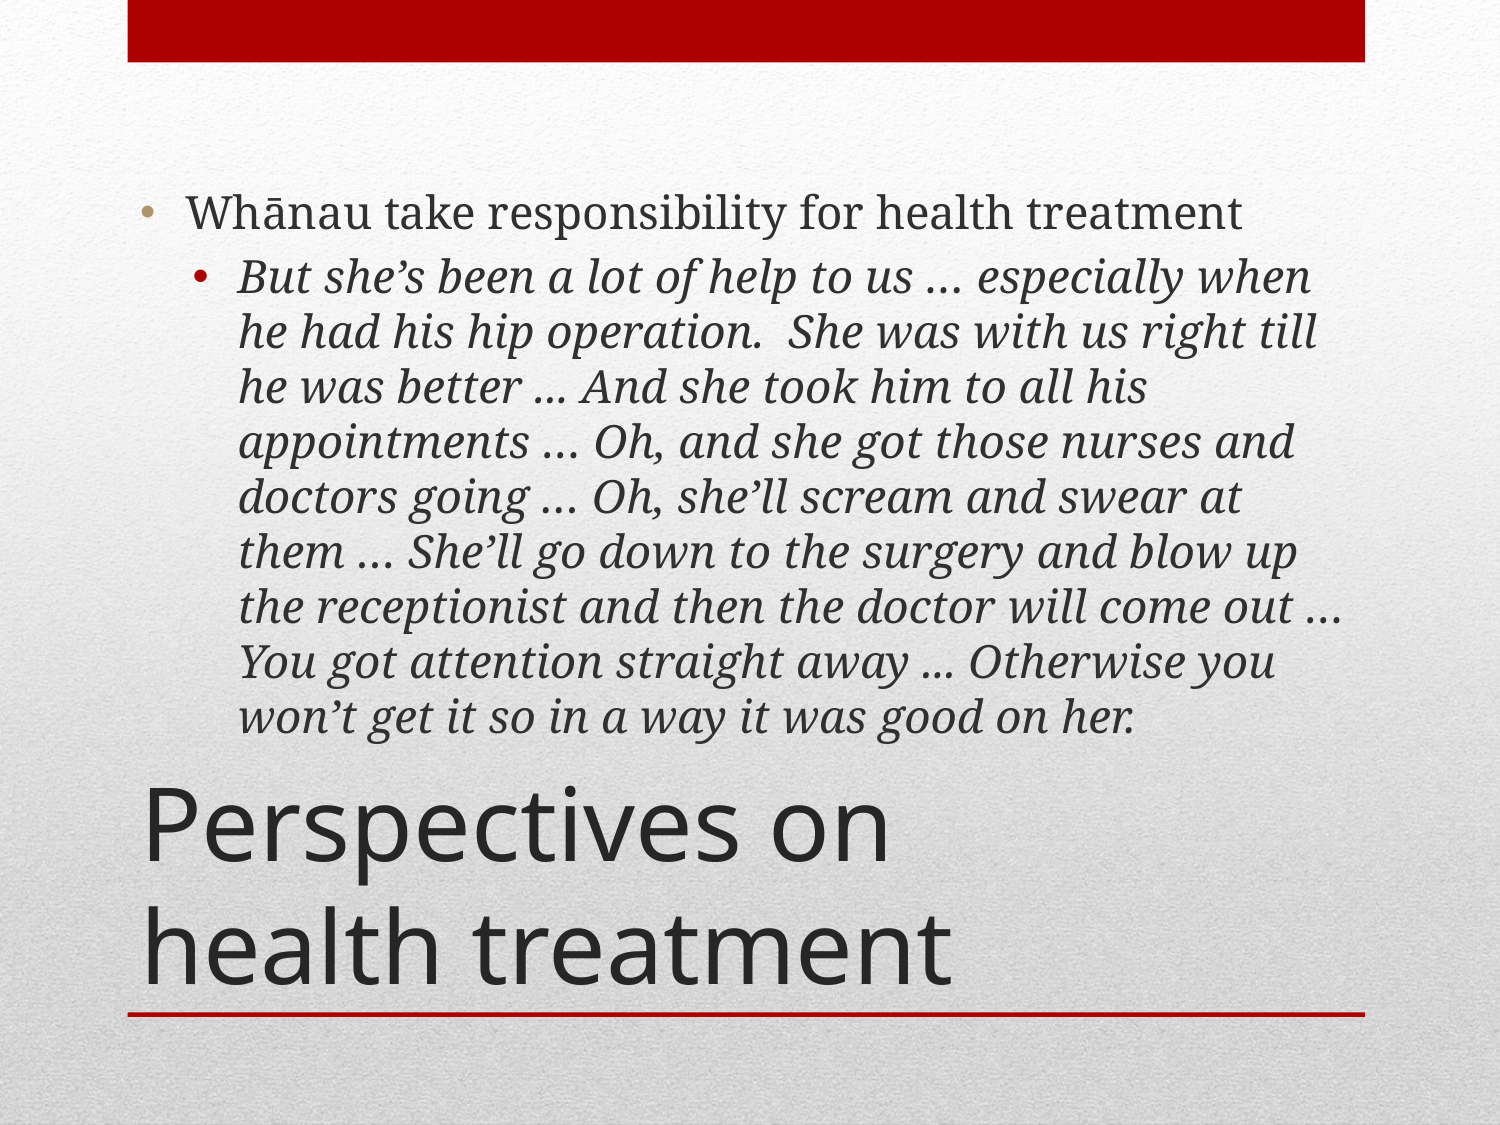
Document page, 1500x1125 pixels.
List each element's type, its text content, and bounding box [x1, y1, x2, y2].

list Whānau take responsibility for health treatment But she’s been a lot of help to us … especially when he had his hip operation. She was with us right till he was better ... And she took him to all his appointments … Oh, and she got those nurses and doctors going … Oh, she’ll scream and swear at them … She’ll go down to the surgery and blow up the receptionist and then the doctor will come out … You got attention straight away ... Otherwise you won’t get it so in a way it was good on her. [125, 112, 1363, 750]
title Perspectives on health treatment [125, 750, 1238, 1013]
